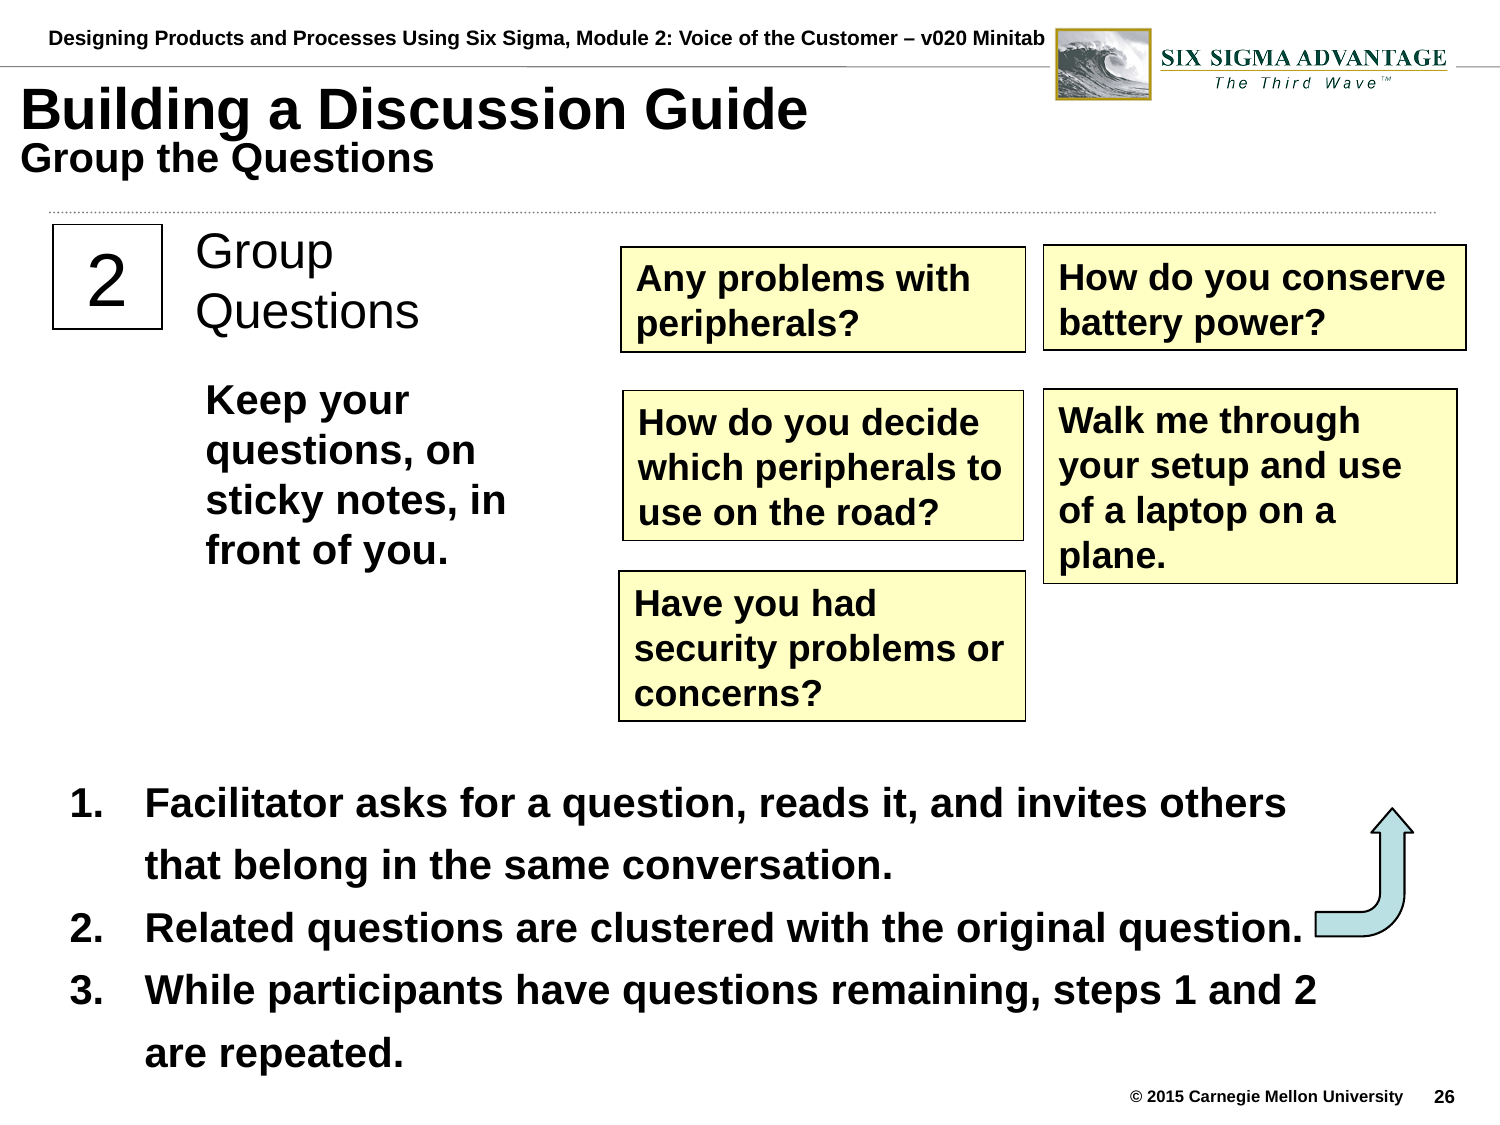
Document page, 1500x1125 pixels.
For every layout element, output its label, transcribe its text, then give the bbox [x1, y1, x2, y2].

text_box 2 [53, 224, 162, 330]
text_box How do you conserve battery power? [1043, 245, 1466, 350]
text_box How do you decide which peripherals to use on the road? [623, 390, 1024, 541]
text_box Have you had security problems or concerns? [619, 571, 1026, 721]
text_box Facilitator asks for a question, reads it, and invites others that belong in the same conversation. Related questions are clustered with the original question. While participants have questions remaining, steps 1 and 2 are repeated. [54, 755, 1386, 1083]
text_box Walk me through your setup and use of a laptop on a plane. [1043, 388, 1458, 584]
text_box [1315, 808, 1414, 937]
picture [1049, 24, 1456, 104]
title Building a Discussion Guide Group the Questions [20, 84, 1500, 183]
text_box Group Questions [180, 210, 520, 346]
text_box Any problems with peripherals? [620, 247, 1026, 352]
text_box Keep your questions, on sticky notes, in front of you. [190, 365, 580, 581]
